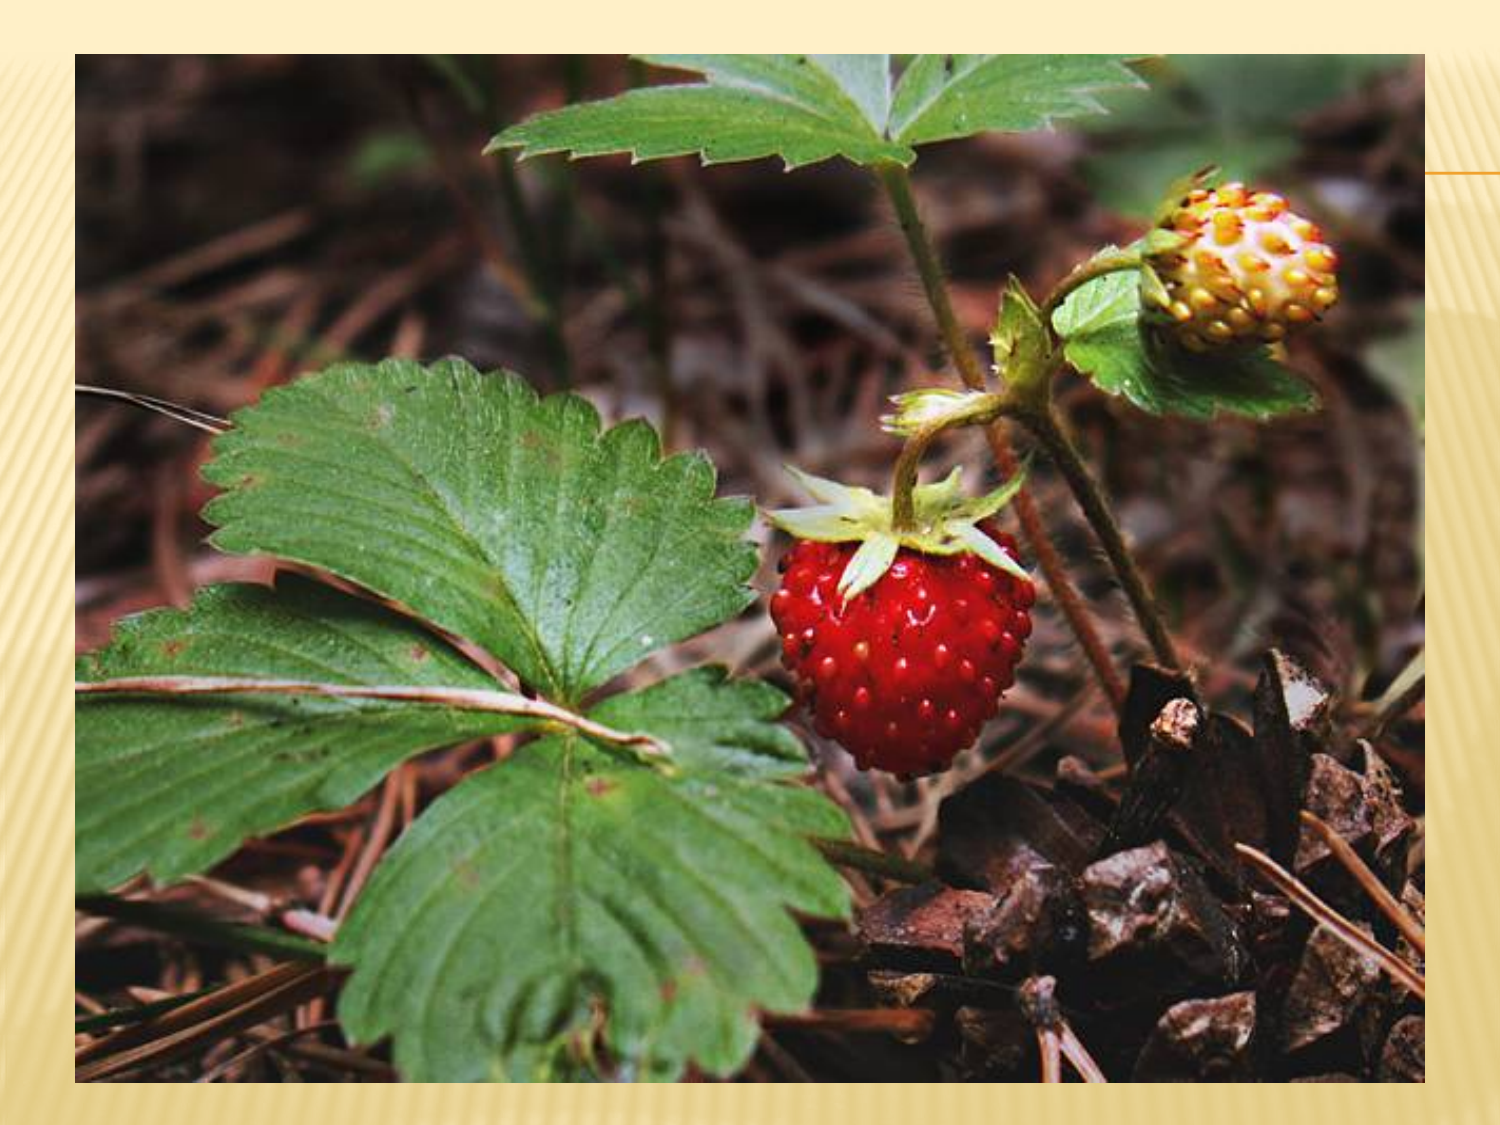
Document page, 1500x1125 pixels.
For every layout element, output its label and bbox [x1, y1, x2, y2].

list [74, 54, 1426, 1083]
